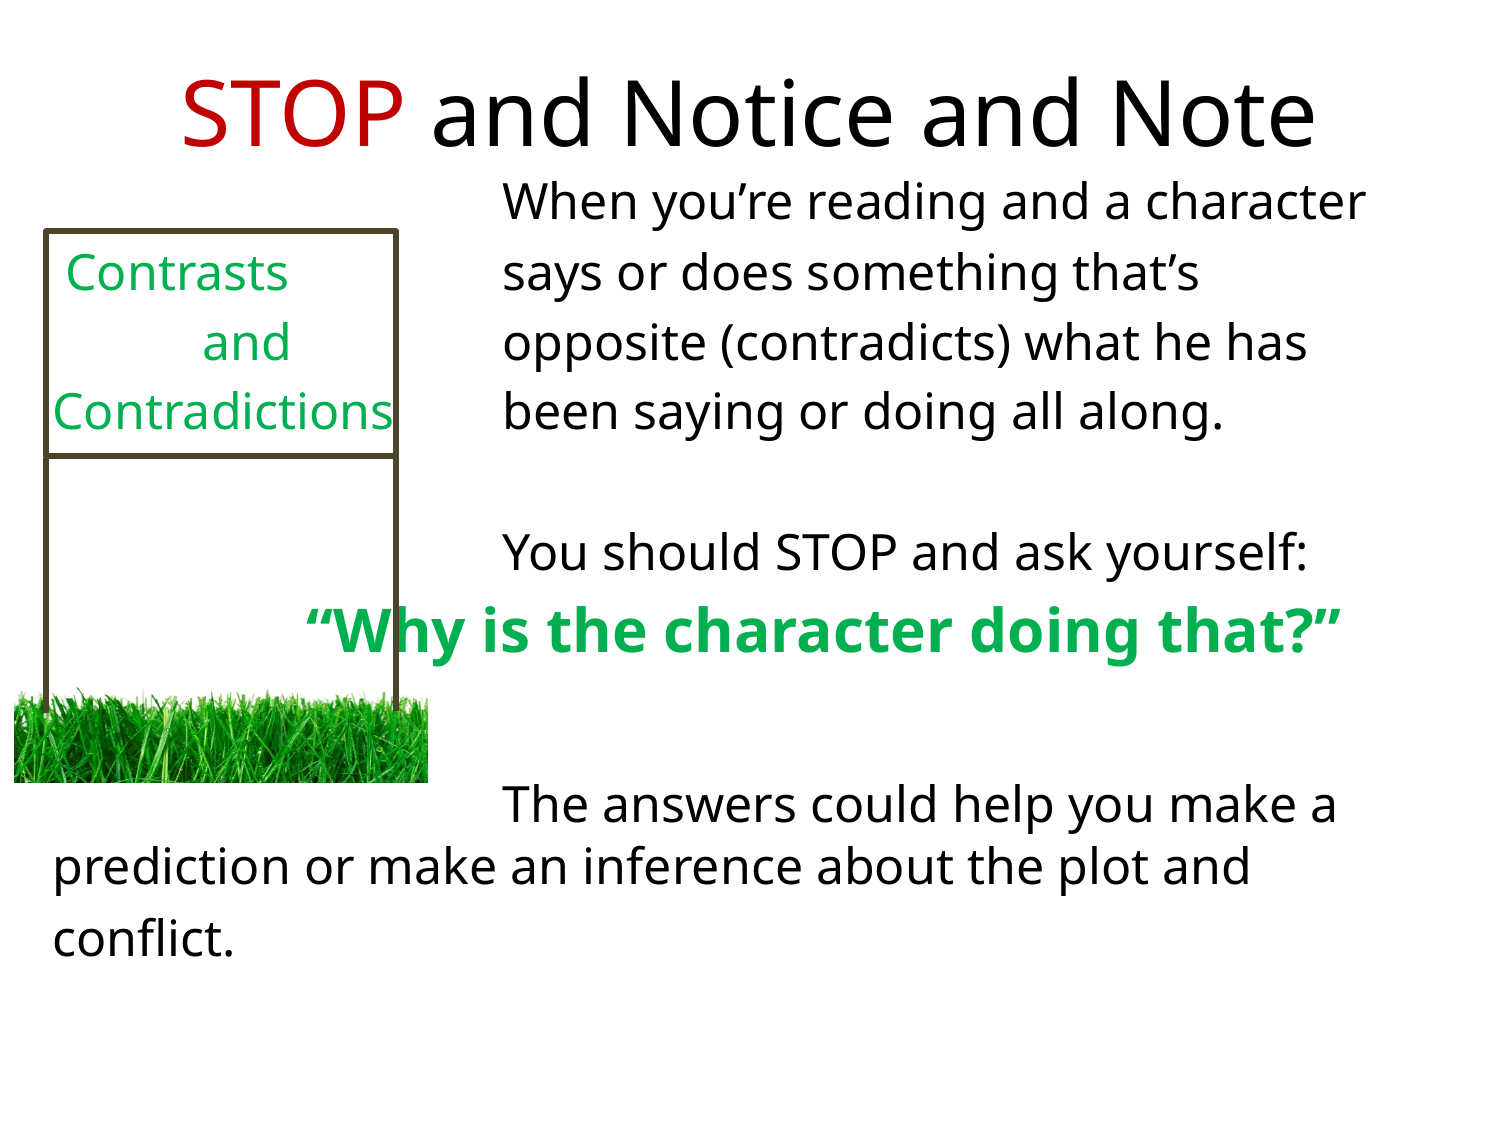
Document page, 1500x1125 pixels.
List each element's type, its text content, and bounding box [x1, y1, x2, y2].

title STOP and Notice and Note [75, 45, 1425, 162]
text_box [44, 229, 398, 458]
list When you’re reading and a character Contrasts says or does something that’s and opposite (contradicts) what he has Contradictions been saying or doing all along. You should STOP and ask yourself: “Why is the character doing that?” The answers could help you make a prediction or make an inference about the plot and conflict. [37, 162, 1463, 1005]
picture [14, 554, 428, 784]
